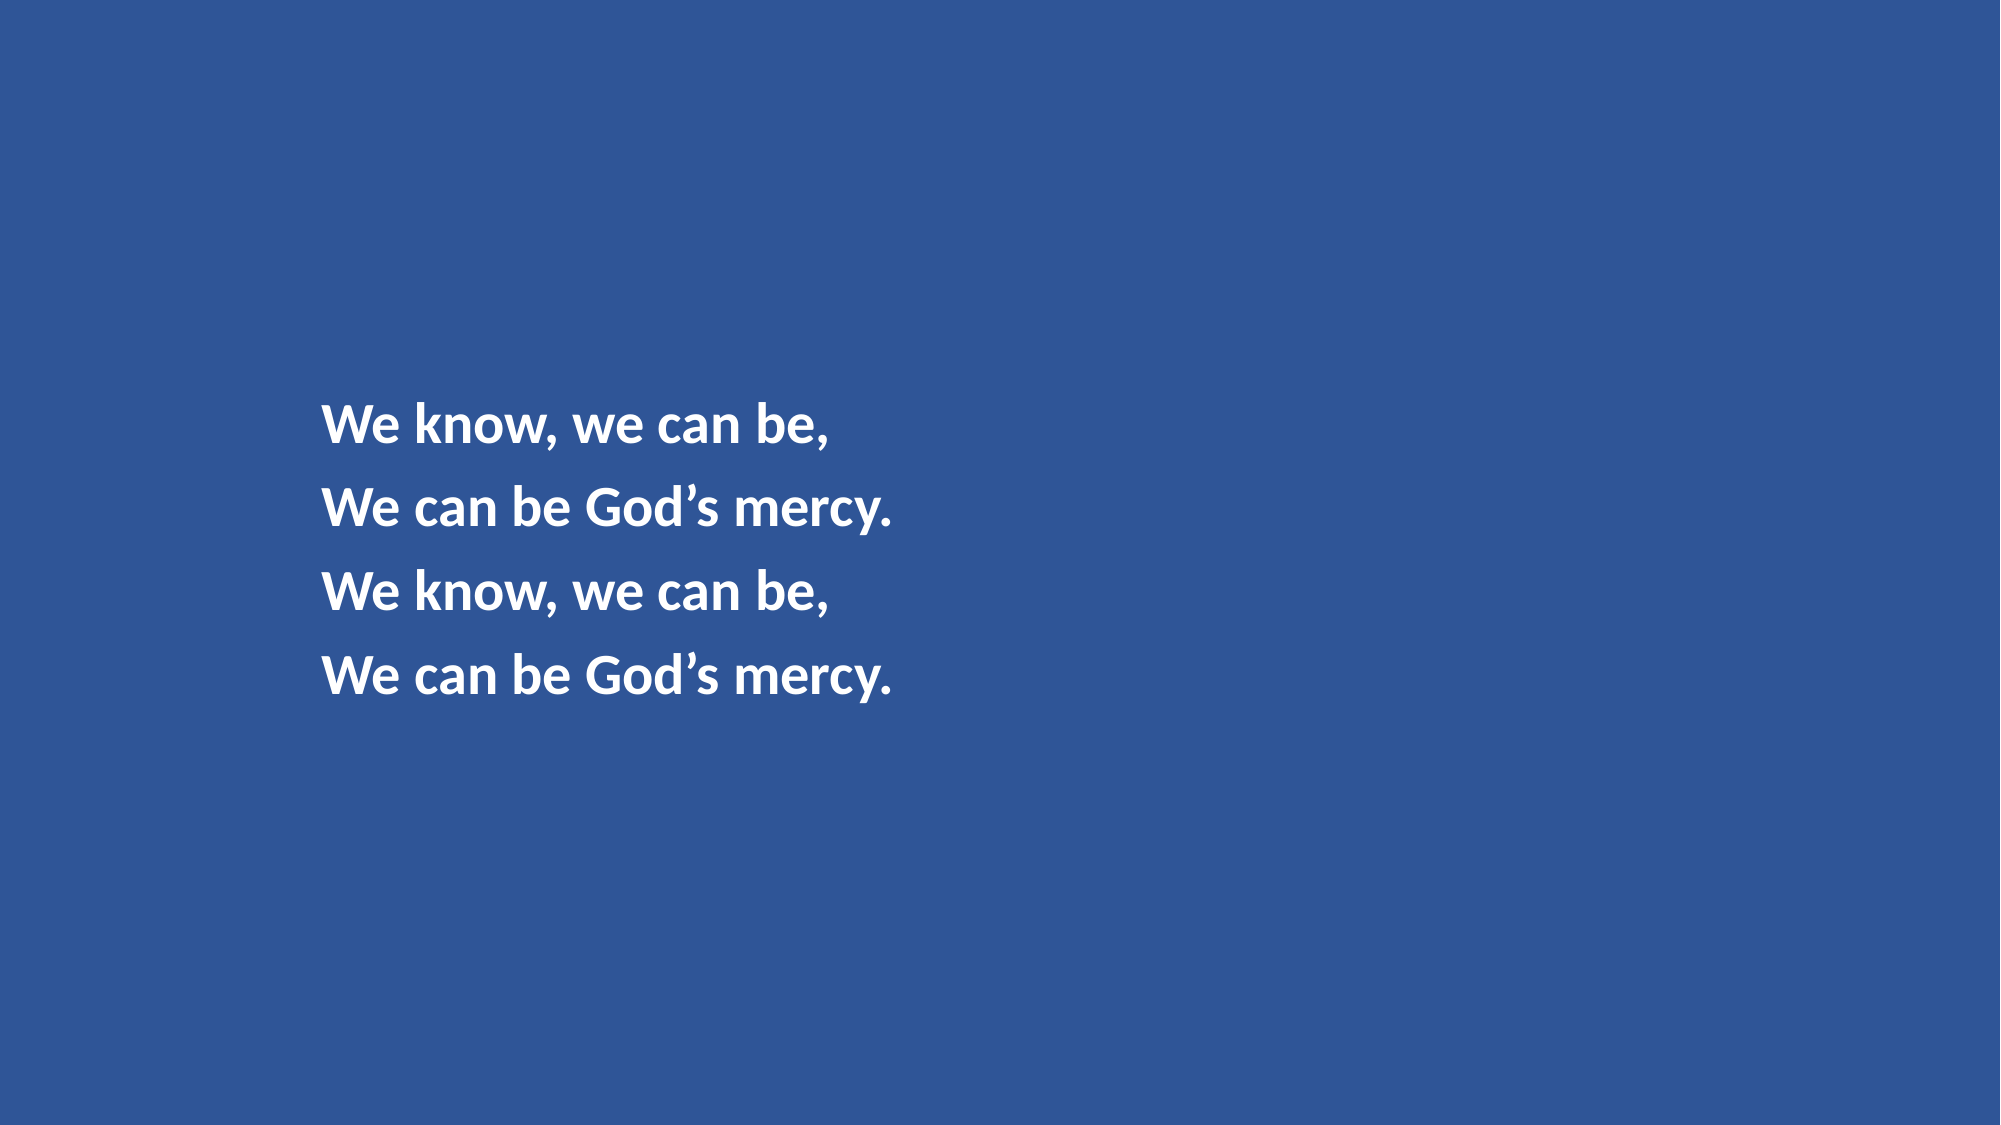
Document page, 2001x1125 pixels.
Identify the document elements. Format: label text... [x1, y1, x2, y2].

list We know, we can be, We can be God’s mercy. We know, we can be, We can be God’s mercy. [306, 385, 1694, 740]
